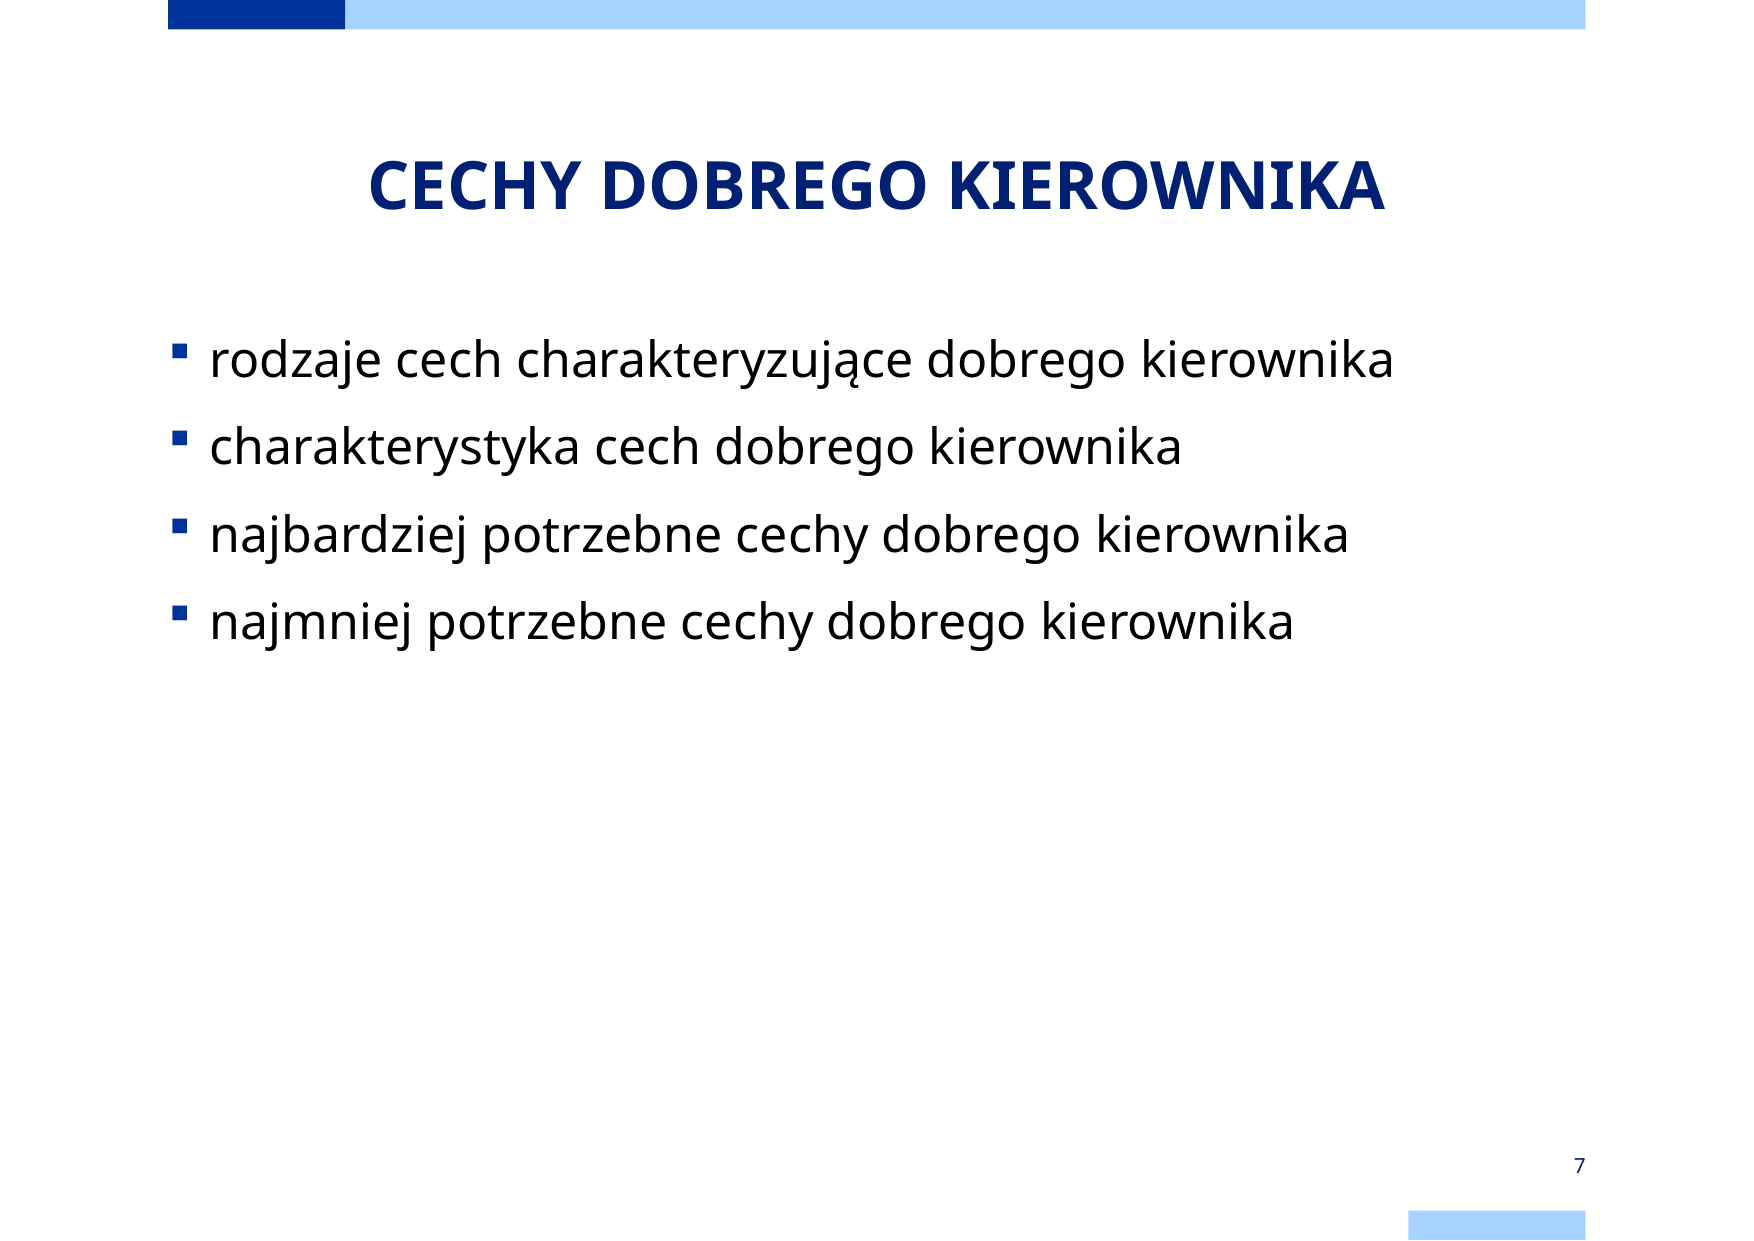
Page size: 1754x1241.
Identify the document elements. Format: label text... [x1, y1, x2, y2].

slide_number 7 [1408, 1151, 1586, 1182]
title CECHY DOBREGO KIEROWNIKA [168, 147, 1586, 324]
list rodzaje cech charakteryzujące dobrego kierownika charakterystyka cech dobrego kierownika najbardziej potrzebne cechy dobrego kierownika najmniej potrzebne cechy dobrego kierownika [168, 324, 1586, 1093]
